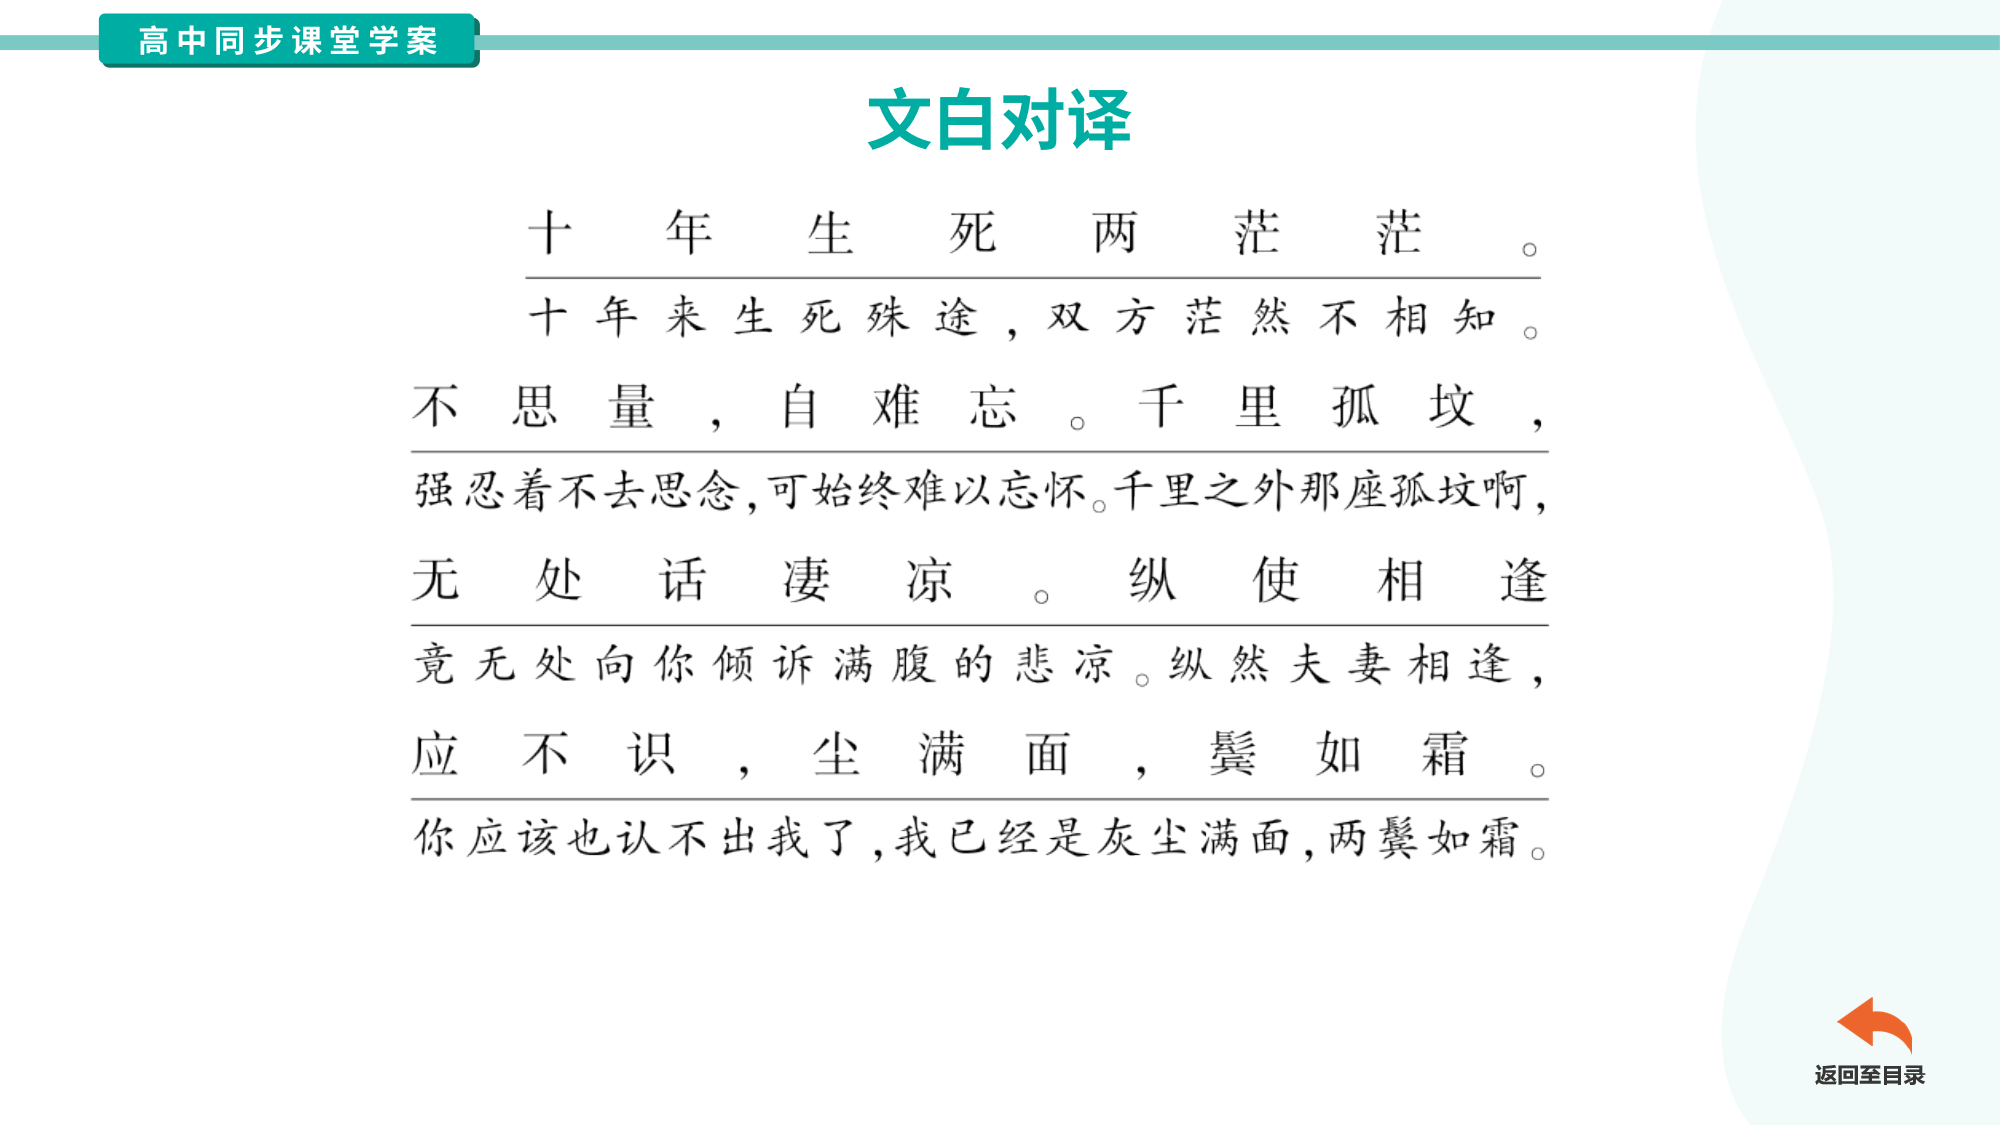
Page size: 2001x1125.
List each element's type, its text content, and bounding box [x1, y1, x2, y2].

picture [0, 0, 2000, 1125]
text_box 文白对译 [100, 76, 1899, 223]
